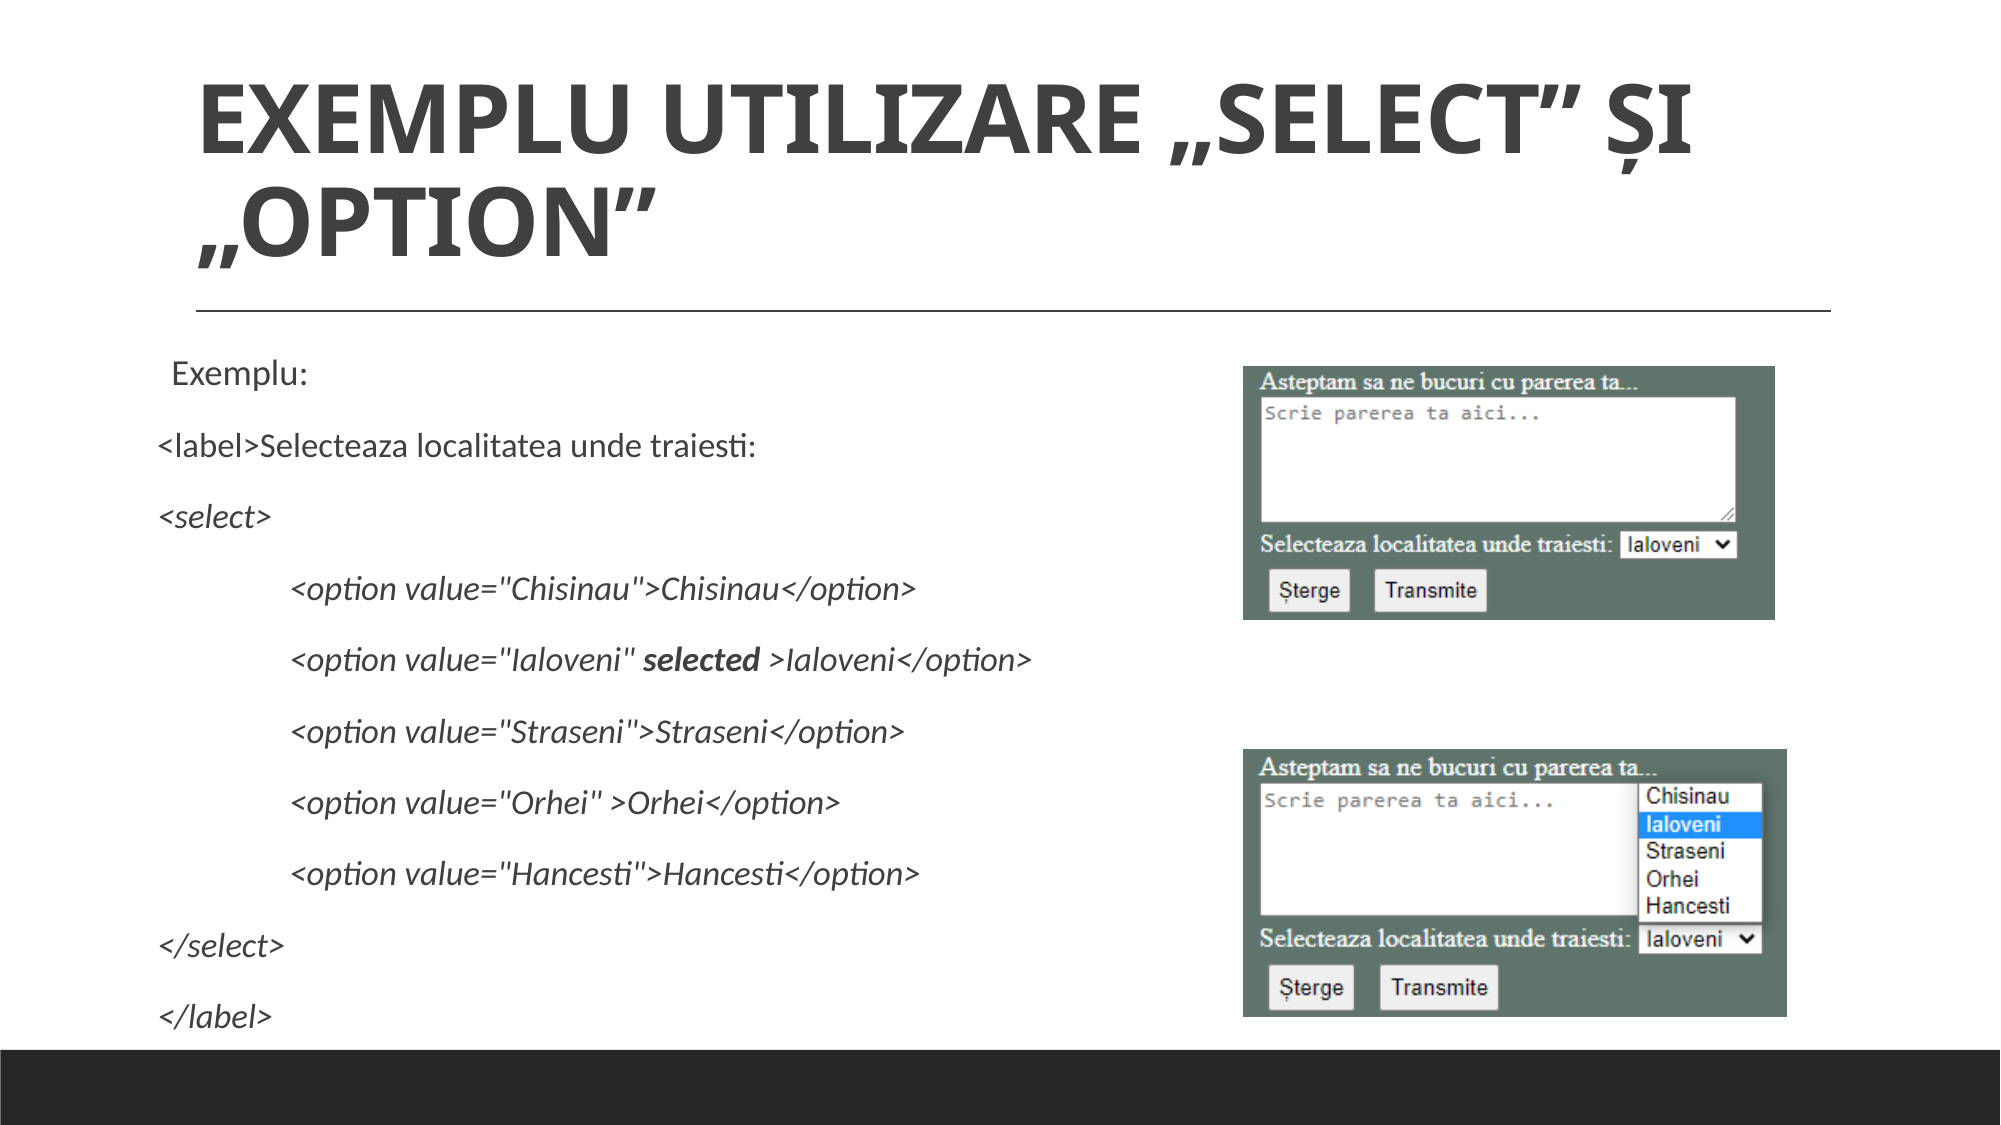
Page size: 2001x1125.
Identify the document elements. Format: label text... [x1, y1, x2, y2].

picture [1242, 365, 1776, 620]
picture [1242, 749, 1788, 1018]
list Exemplu: <label>Selecteaza localitatea unde traiesti: <select> <option value="Chisinau">Chisinau</option> <option value="Ialoveni" selected >Ialoveni</option> <option value="Straseni">Straseni</option> <option value="Orhei" >Orhei</option> <option value="Hancesti">Hancesti</option> </select> </label> [157, 337, 1508, 1044]
title EXEMPLU UTILIZARE „SELECT” ŞI „OPTION” [180, 47, 1830, 285]
